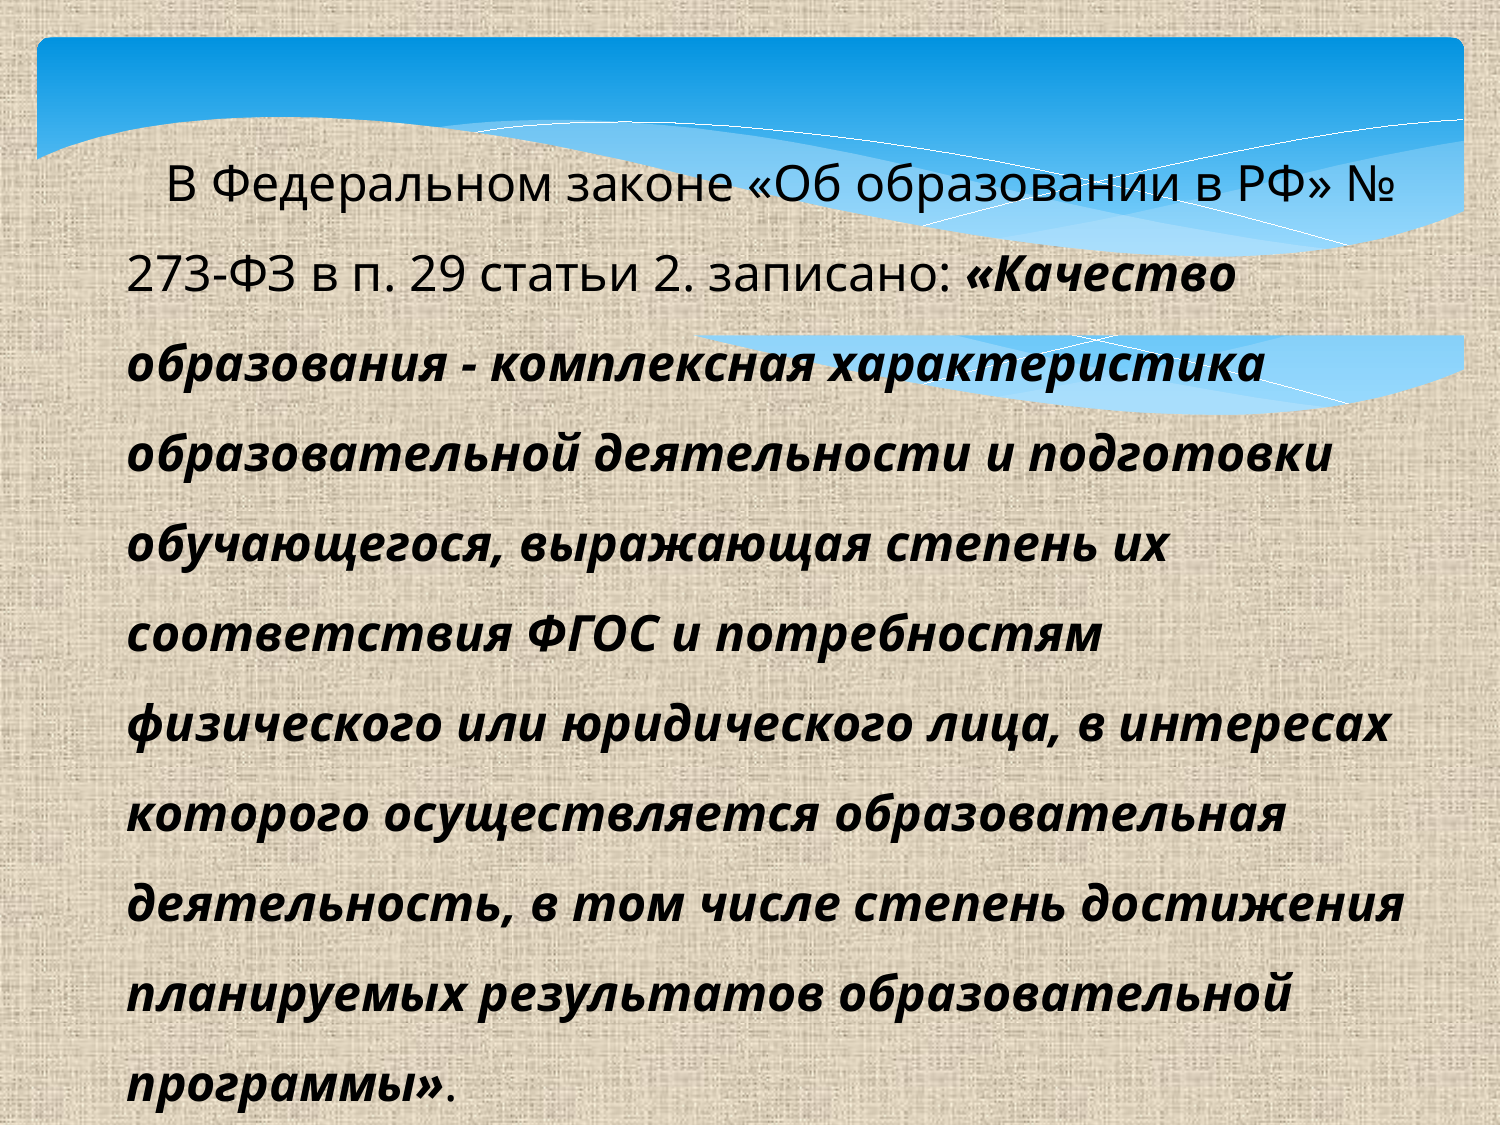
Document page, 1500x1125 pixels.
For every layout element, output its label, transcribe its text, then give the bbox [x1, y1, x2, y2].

picture [0, 0, 1500, 1125]
text_box В Федеральном законе «Об образовании в РФ» № 273-ФЗ в п. 29 статьи 2. записано: «Качество образования - комплексная характеристика образовательной деятельности и подготовки обучающегося, выражающая степень их соответствия ФГОС и потребностям физического или юридического лица, в интересах которого осуществляется образовательная деятельность, в том числе степень достижения планируемых результатов образовательной программы». [112, 113, 1424, 1119]
